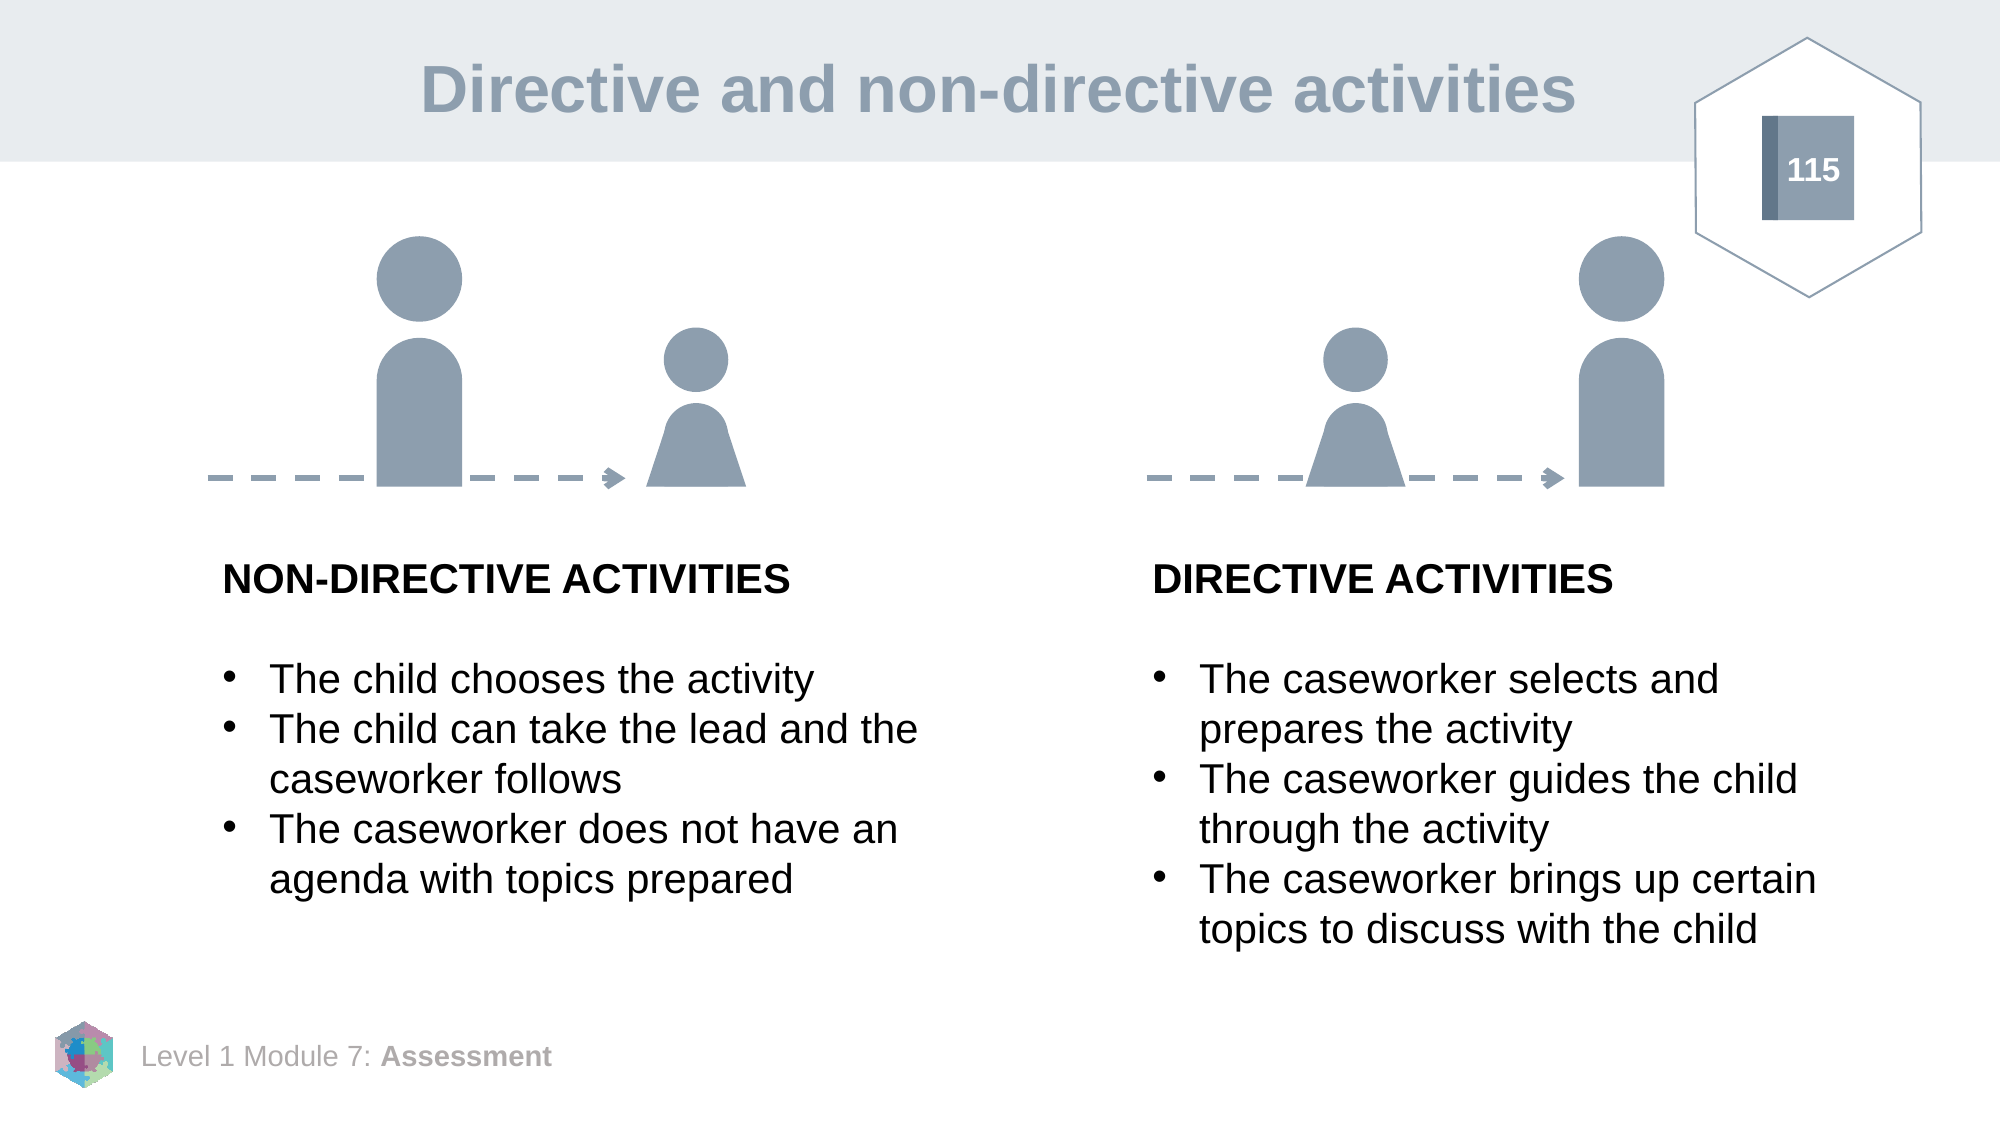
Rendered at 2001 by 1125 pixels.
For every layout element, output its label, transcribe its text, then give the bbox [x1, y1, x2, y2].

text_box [376, 236, 463, 478]
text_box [376, 479, 463, 487]
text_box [1305, 327, 1406, 478]
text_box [1305, 479, 1406, 487]
picture [55, 1021, 113, 1088]
title Directive and non-directive activities [137, 19, 1863, 163]
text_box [1677, 55, 1939, 280]
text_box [1578, 236, 1665, 487]
text_box DIRECTIVE ACTIVITIES The caseworker selects and prepares the activity The caseworker guides the child through the activity The caseworker brings up certain topics to discuss with the child [1137, 544, 1887, 959]
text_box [646, 327, 747, 487]
text_box NON-DIRECTIVE ACTIVITIES The child chooses the activity The child can take the lead and the caseworker follows The caseworker does not have an agenda with topics prepared [207, 544, 957, 909]
